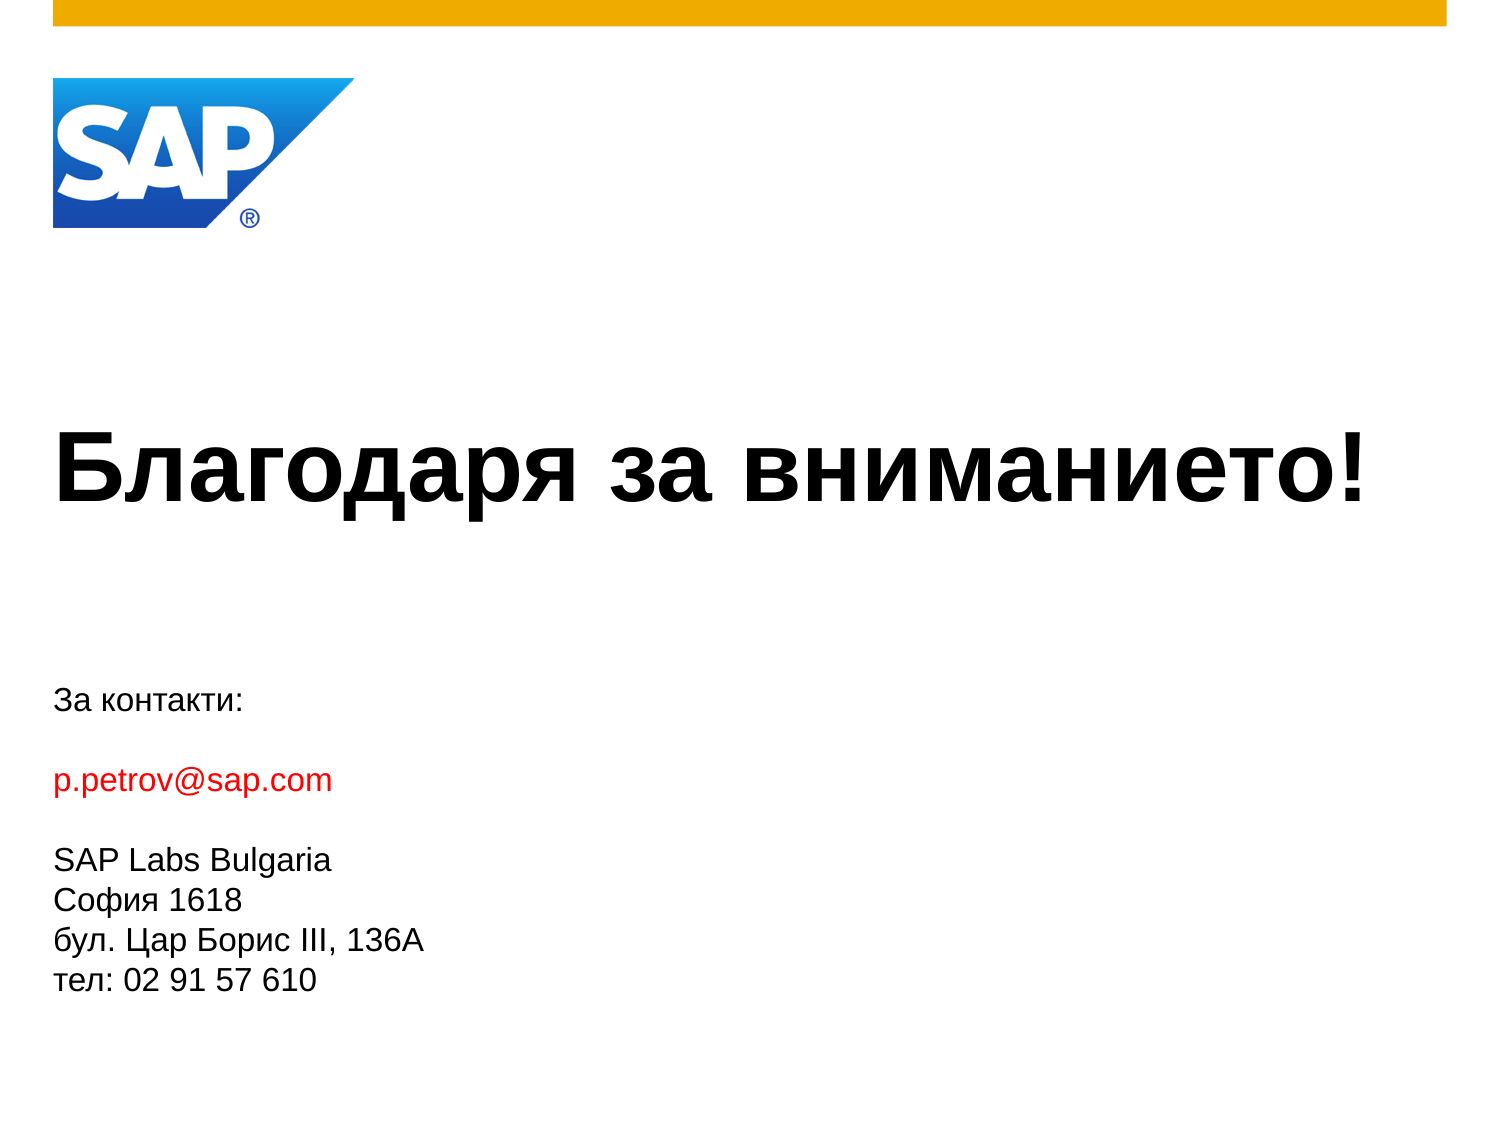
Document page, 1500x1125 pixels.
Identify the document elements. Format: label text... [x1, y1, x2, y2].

title Благодаря за вниманието! [53, 400, 1447, 523]
list За контакти: p.petrov@sap.com SAP Labs Bulgaria София 1618 бул. Цар Борис III, 136А тел: 02 91 57 610 [53, 755, 1447, 998]
picture [53, 78, 354, 228]
